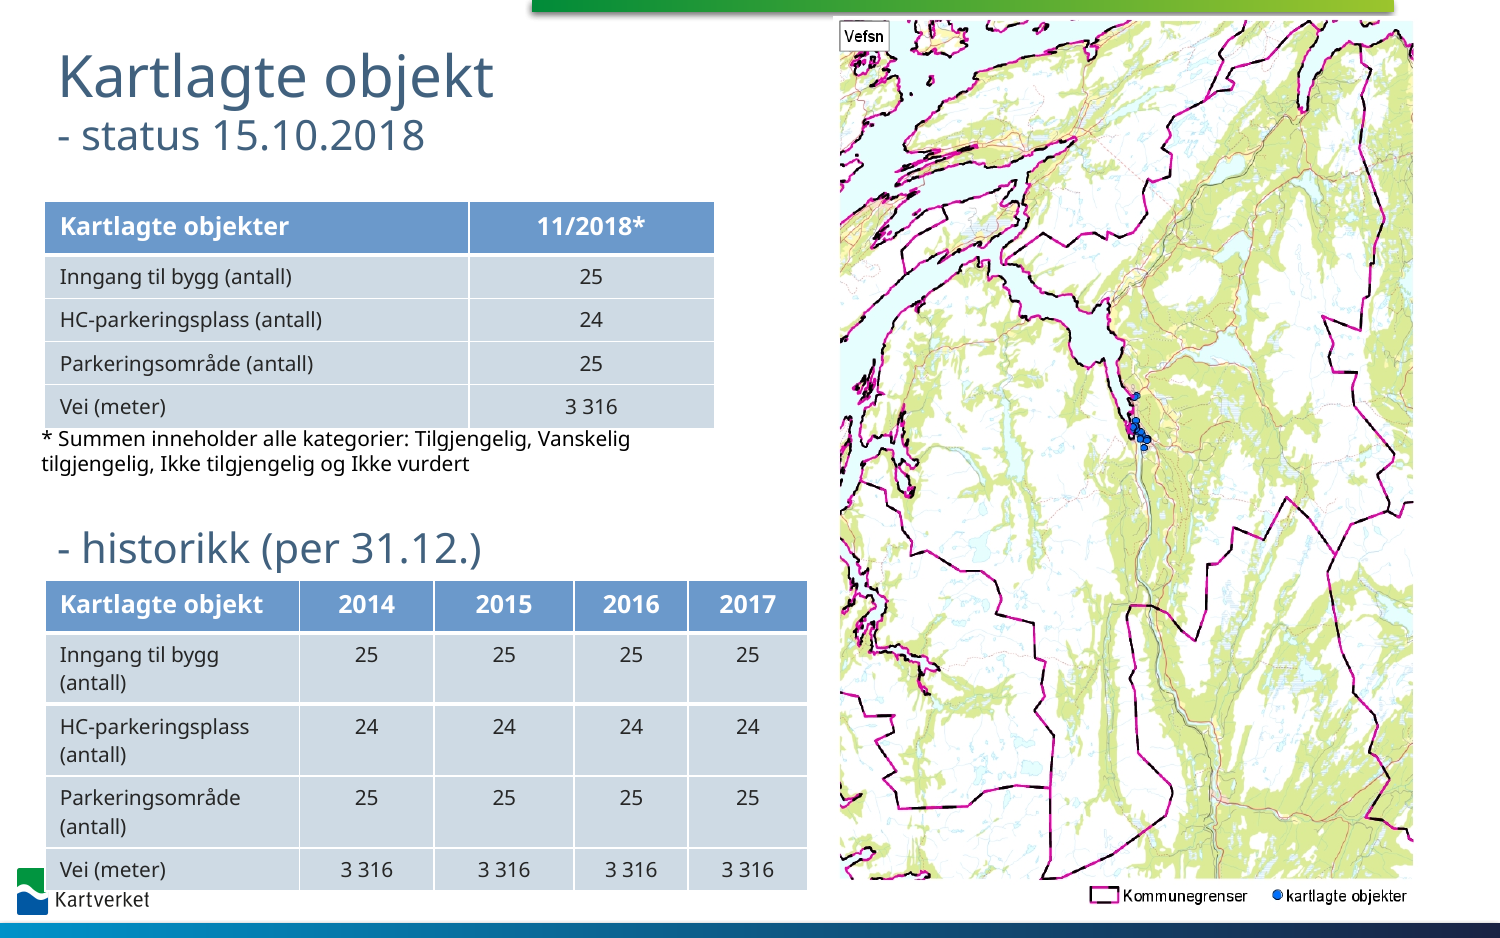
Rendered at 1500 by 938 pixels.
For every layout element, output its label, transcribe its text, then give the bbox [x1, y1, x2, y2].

table_cell 25 [435, 777, 573, 847]
table_cell 25 [300, 635, 433, 702]
text_box Kartlagte objekt - status 15.10.2018 [42, 24, 828, 167]
table_cell 25 [689, 635, 807, 702]
table_cell 3 316 [470, 385, 714, 428]
table_cell 24 [689, 706, 807, 775]
table_cell 25 [435, 635, 573, 702]
table_cell 3 316 [575, 849, 687, 890]
table_cell Vei (meter) [46, 849, 299, 890]
table_cell 24 [300, 706, 433, 775]
table_header 2015 [435, 581, 573, 631]
table_cell Vei (meter) [45, 385, 468, 417]
table_cell 25 [575, 777, 687, 847]
table_cell 24 [470, 299, 714, 341]
table_cell 25 [300, 777, 433, 847]
table_cell Inngang til bygg (antall) [46, 635, 299, 702]
table_cell 25 [470, 257, 714, 298]
table_cell Parkeringsområde (antall) [45, 342, 468, 384]
table_cell Parkeringsområde (antall) [46, 777, 299, 847]
table_cell 24 [575, 706, 687, 775]
table_cell 25 [575, 635, 687, 702]
table_cell Inngang til bygg (antall) [45, 257, 468, 298]
table_cell 25 [689, 777, 807, 847]
table_cell 24 [435, 706, 573, 775]
text_box - historikk (per 31.12.) [42, 496, 828, 580]
table_cell HC-parkeringsplass (antall) [45, 299, 468, 341]
table_header 2016 [575, 581, 687, 631]
table_cell HC-parkeringsplass (antall) [46, 706, 299, 775]
text_box * Summen inneholder alle kategorier: Tilgjengelig, Vanskelig tilgjengelig, Ikke tilgjengelig og Ikke vurdert [26, 417, 711, 483]
picture [833, 16, 1419, 913]
table_header 2014 [300, 581, 433, 631]
table_cell 3 316 [300, 849, 433, 890]
table_header Kartlagte objekt [46, 581, 299, 631]
table_header 11/2018* [470, 202, 714, 253]
table_header 2017 [689, 581, 807, 631]
table_header Kartlagte objekter [45, 202, 468, 253]
table_cell 3 316 [435, 849, 573, 890]
table_cell 3 316 [689, 849, 807, 890]
table_cell 25 [470, 342, 714, 384]
